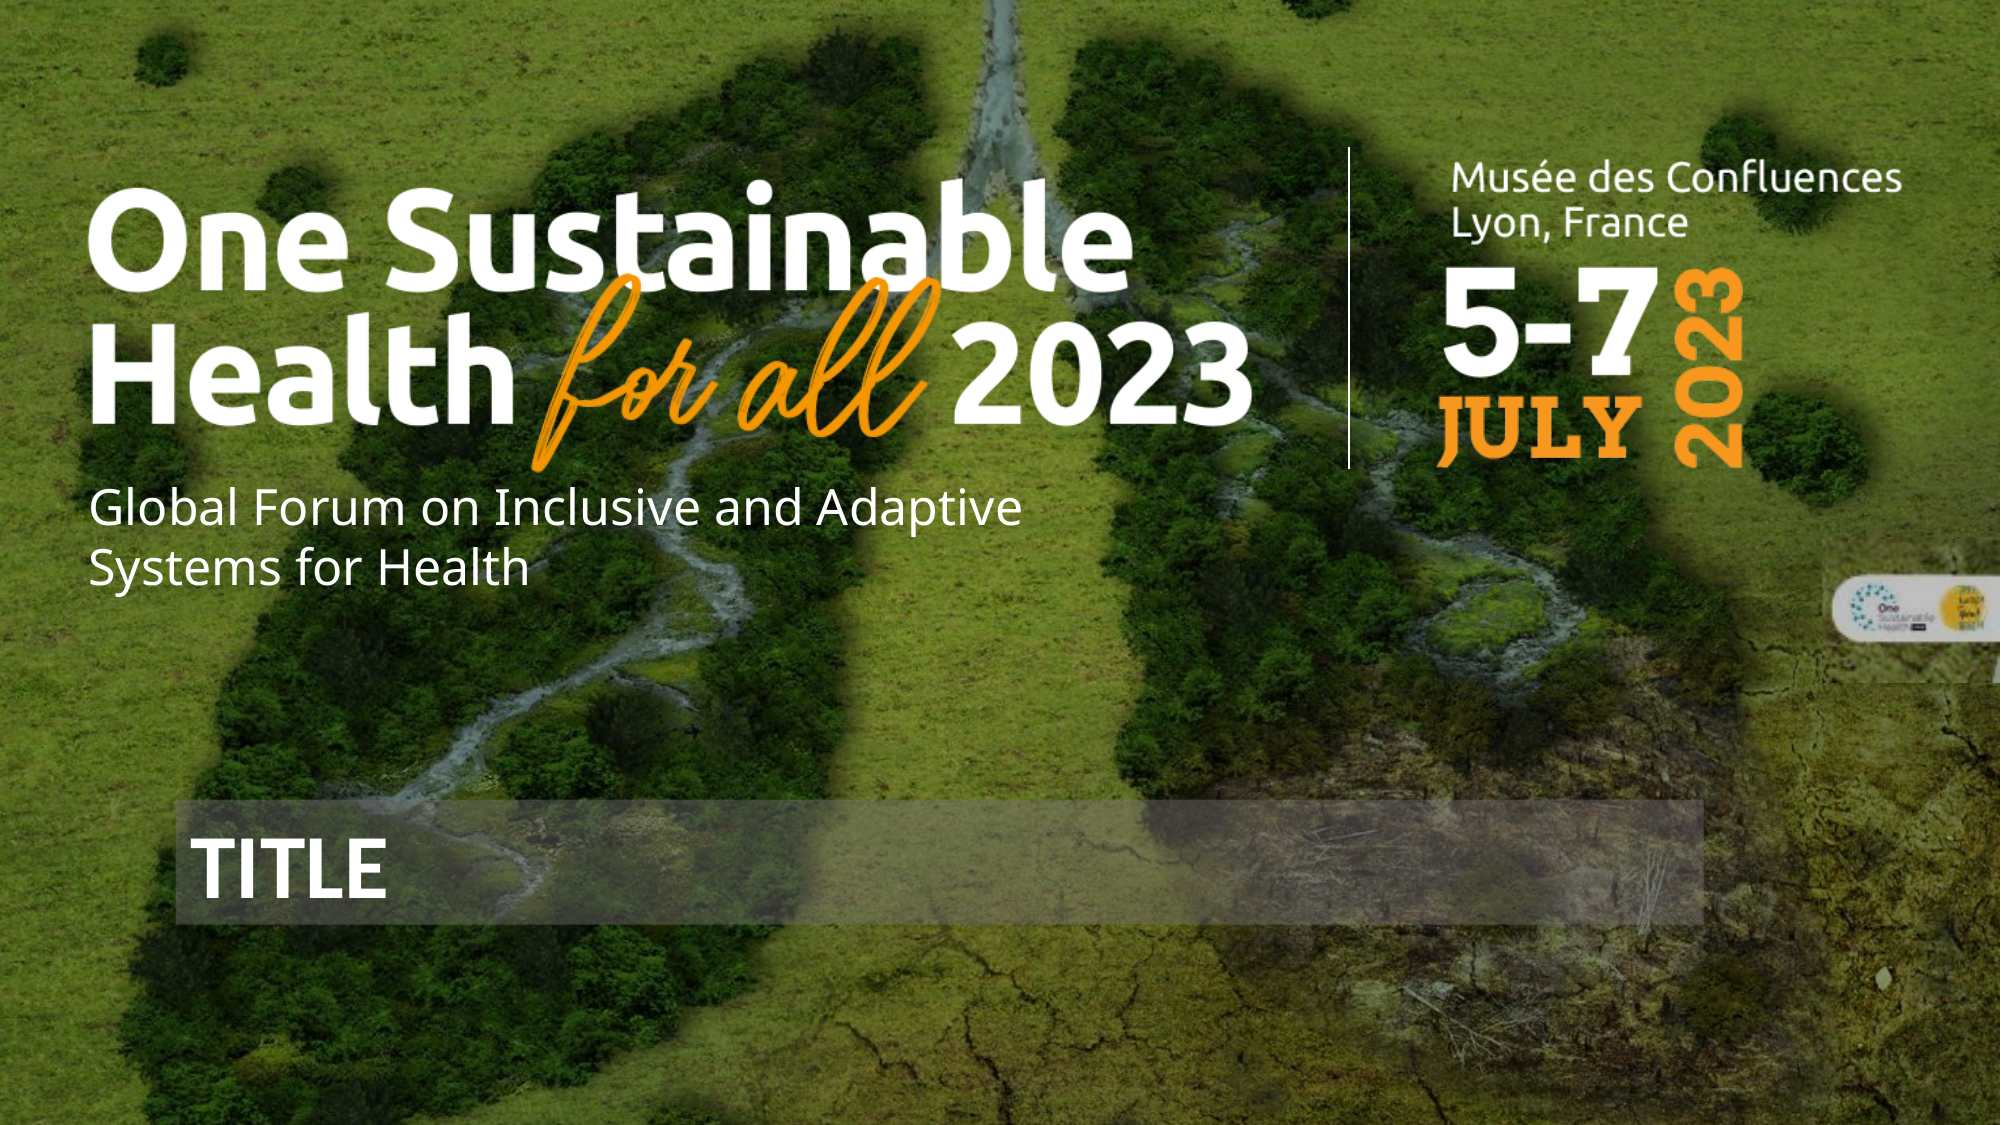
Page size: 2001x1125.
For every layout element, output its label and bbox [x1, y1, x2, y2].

picture [1436, 153, 1906, 477]
picture [83, 171, 1257, 483]
text_box [0, 0, 2000, 1125]
